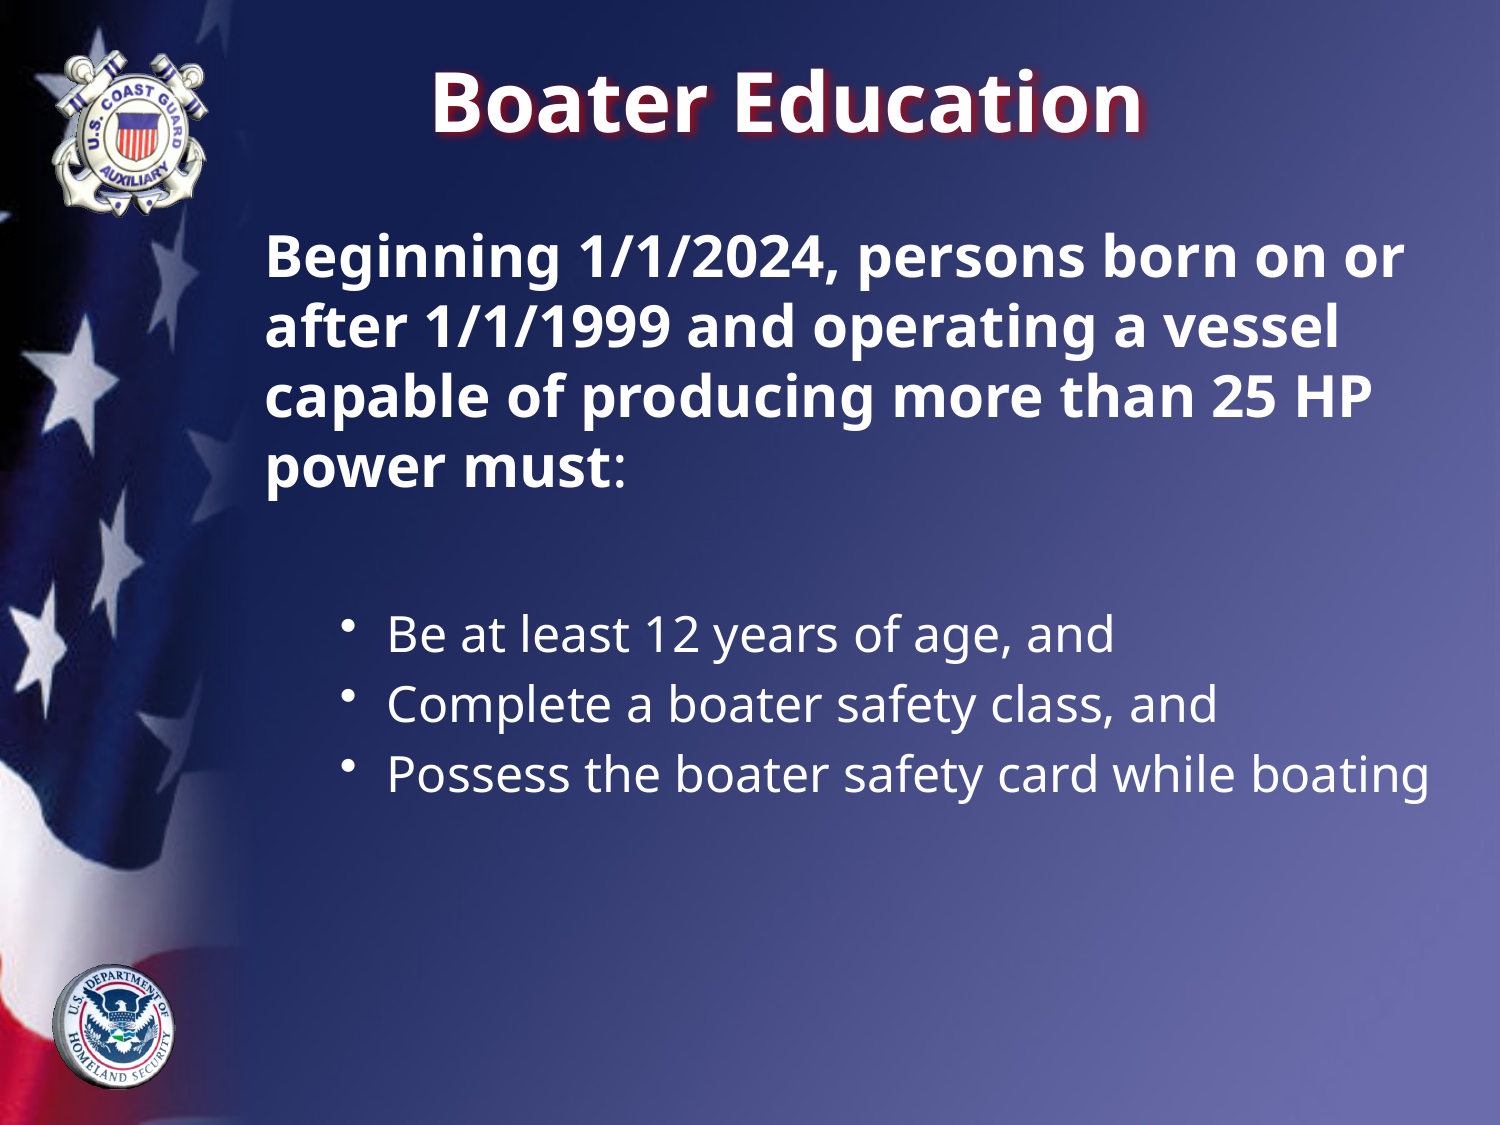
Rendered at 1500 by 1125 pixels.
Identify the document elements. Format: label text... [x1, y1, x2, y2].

picture [0, 0, 1500, 1125]
title Boater Education [343, 33, 1232, 165]
text_box Beginning 1/1/2024, persons born on or after 1/1/1999 and operating a vessel capable of producing more than 25 HP power must: Be at least 12 years of age, and Complete a boater safety class, and Possess the boater safety card while boating [249, 211, 1475, 930]
